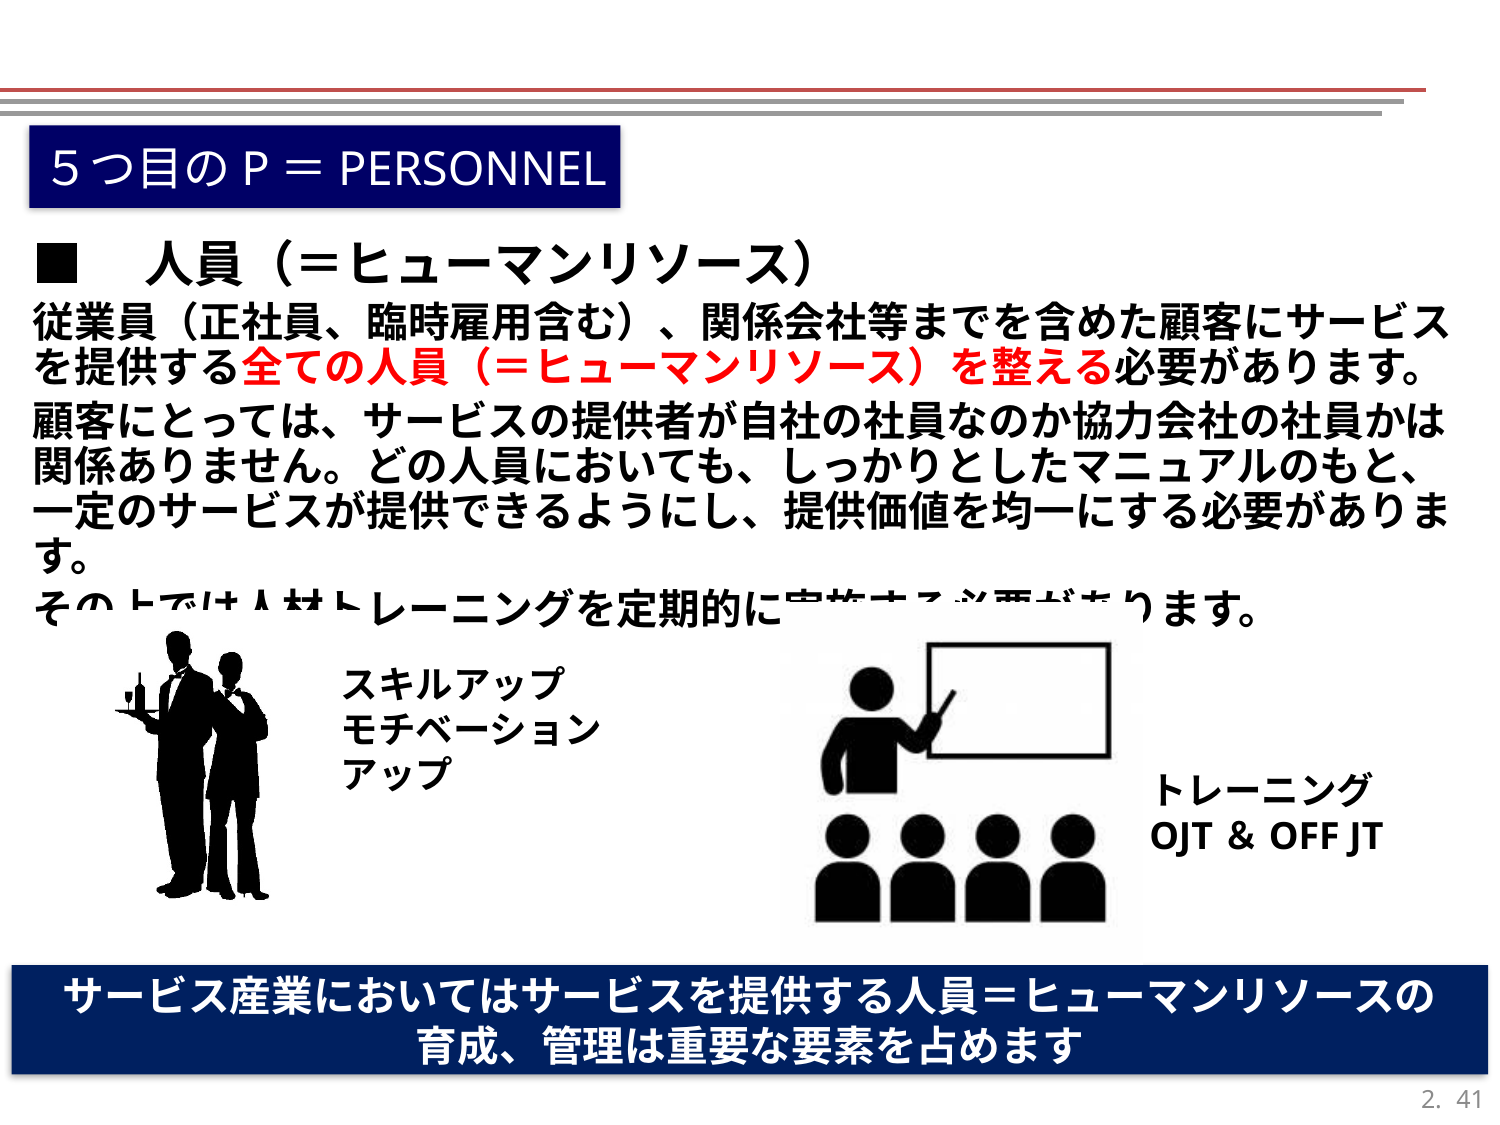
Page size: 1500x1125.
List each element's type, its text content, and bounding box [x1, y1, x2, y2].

text_box ５つ目のP＝PERSONNEL [29, 125, 621, 208]
text_box スキルアップ モチベーションアップ [370, 653, 689, 804]
picture [780, 602, 1143, 966]
text_box ■ 人員（＝ヒューマンリソース） 従業員（正社員、臨時雇用含む）、関係会社等までを含めた顧客にサービスを提供する全ての人員（＝ヒューマンリソース）を整える必要があります。 顧客にとっては、サービスの提供者が自社の社員なのか協力会社の社員かは関係ありません。どの人員においても、しっかりとしたマニュアルのもと、一定のサービスが提供できるようにし、提供価値を均一にする必要があります。 その上では人材トレーニングを定期的に実施する必要があります。 [16, 230, 1484, 589]
picture [57, 610, 365, 919]
text_box サービス産業においてはサービスを提供する人員＝ヒューマンリソースの 育成、管理は重要な要素を占めます [11, 965, 1489, 1075]
text_box トレーニング OJT＆OFF JT [1149, 759, 1471, 865]
slide_number 40 [1381, 1065, 1500, 1125]
